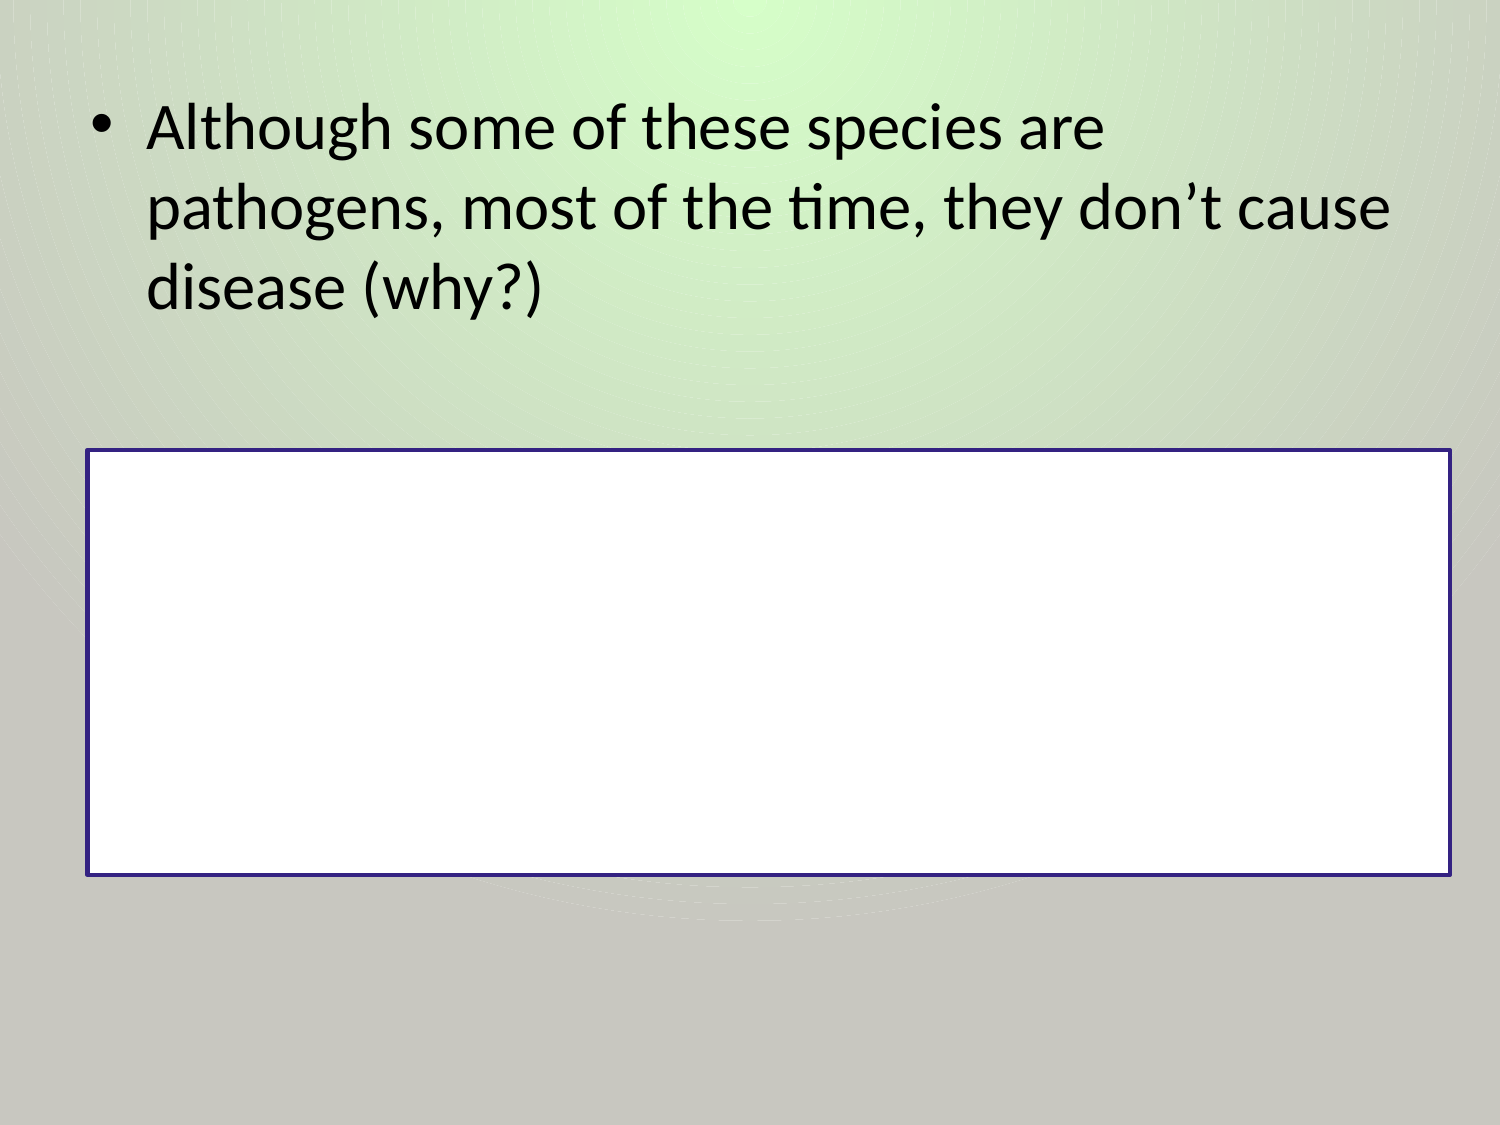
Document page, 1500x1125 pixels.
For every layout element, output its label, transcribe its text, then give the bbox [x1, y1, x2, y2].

text_box [85, 448, 1452, 877]
list Although some of these species are pathogens, most of the time, they don’t cause disease (why?) [75, 75, 1425, 375]
